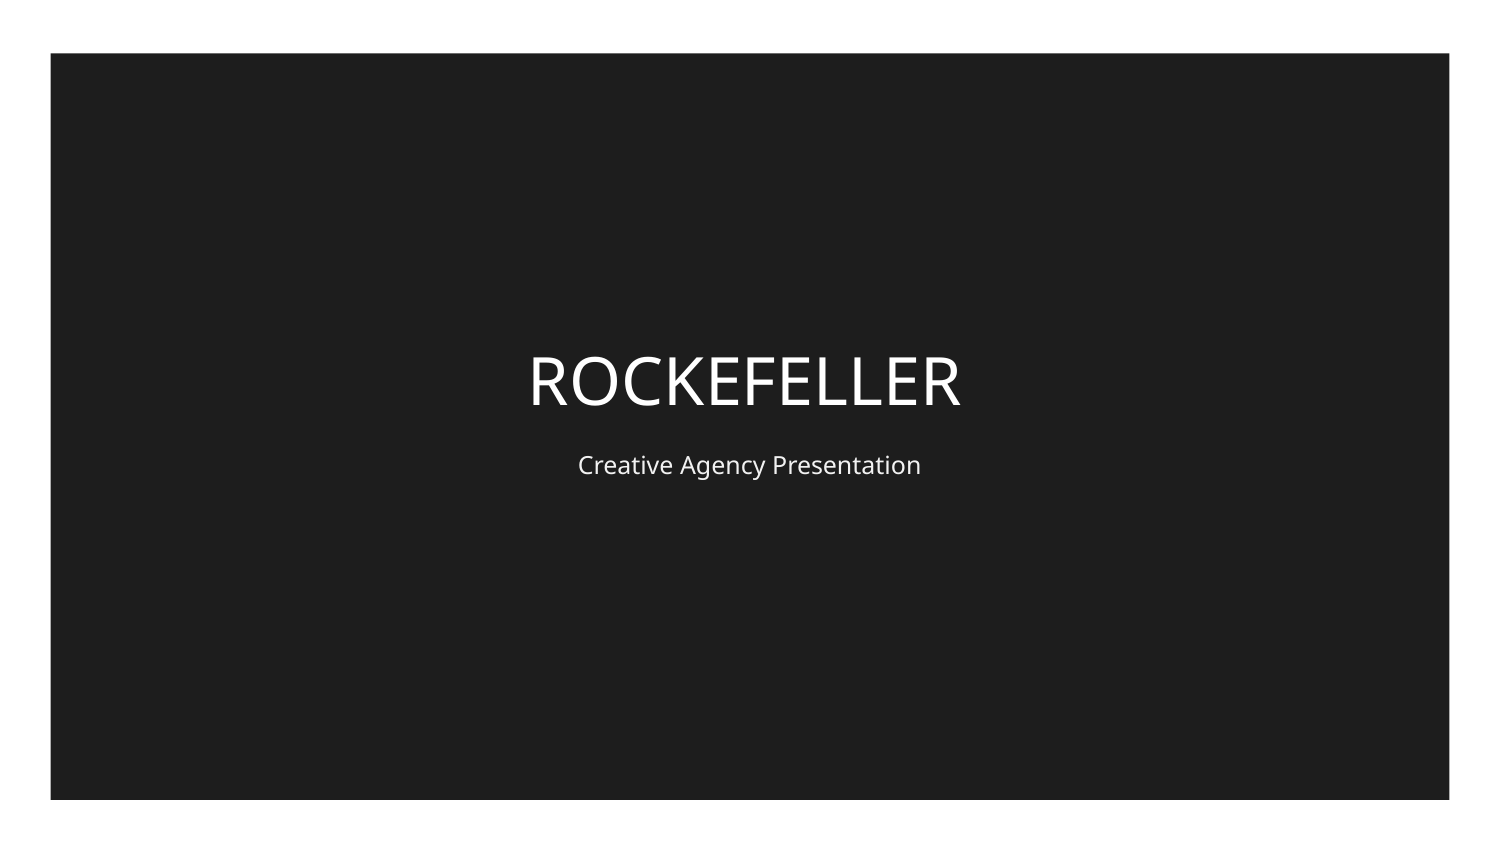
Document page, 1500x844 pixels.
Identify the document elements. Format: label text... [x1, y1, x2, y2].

subtitle Creative Agency Presentation [376, 440, 1124, 498]
title ROCKEFELLER [447, 317, 1043, 441]
text_box [49, 51, 1451, 802]
